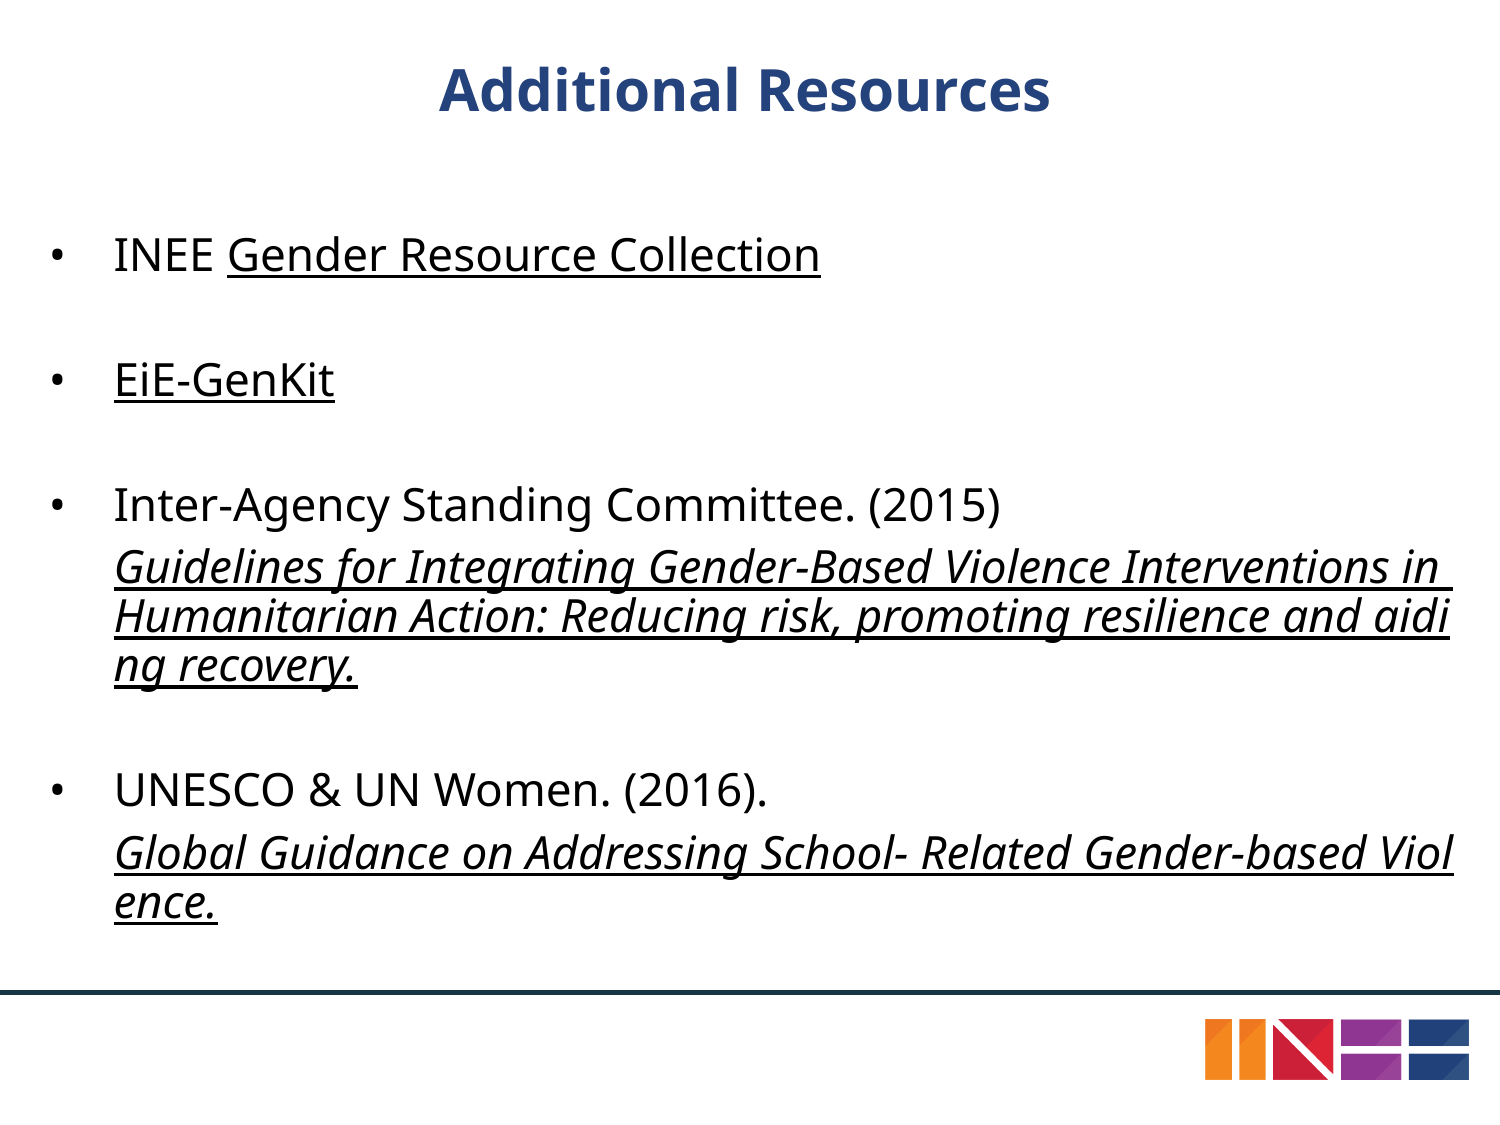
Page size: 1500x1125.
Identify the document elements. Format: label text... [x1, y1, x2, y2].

title Additional Resources [23, 33, 1468, 173]
list INEE Gender Resource Collection EiE-GenKit Inter-Agency Standing Committee. (2015) Guidelines for Integrating Gender-Based Violence Interventions in Humanitarian Action: Reducing risk, promoting resilience and aiding recovery. UNESCO & UN Women. (2016). Global Guidance on Addressing School- Related Gender-based Violence. [23, 206, 1479, 1122]
